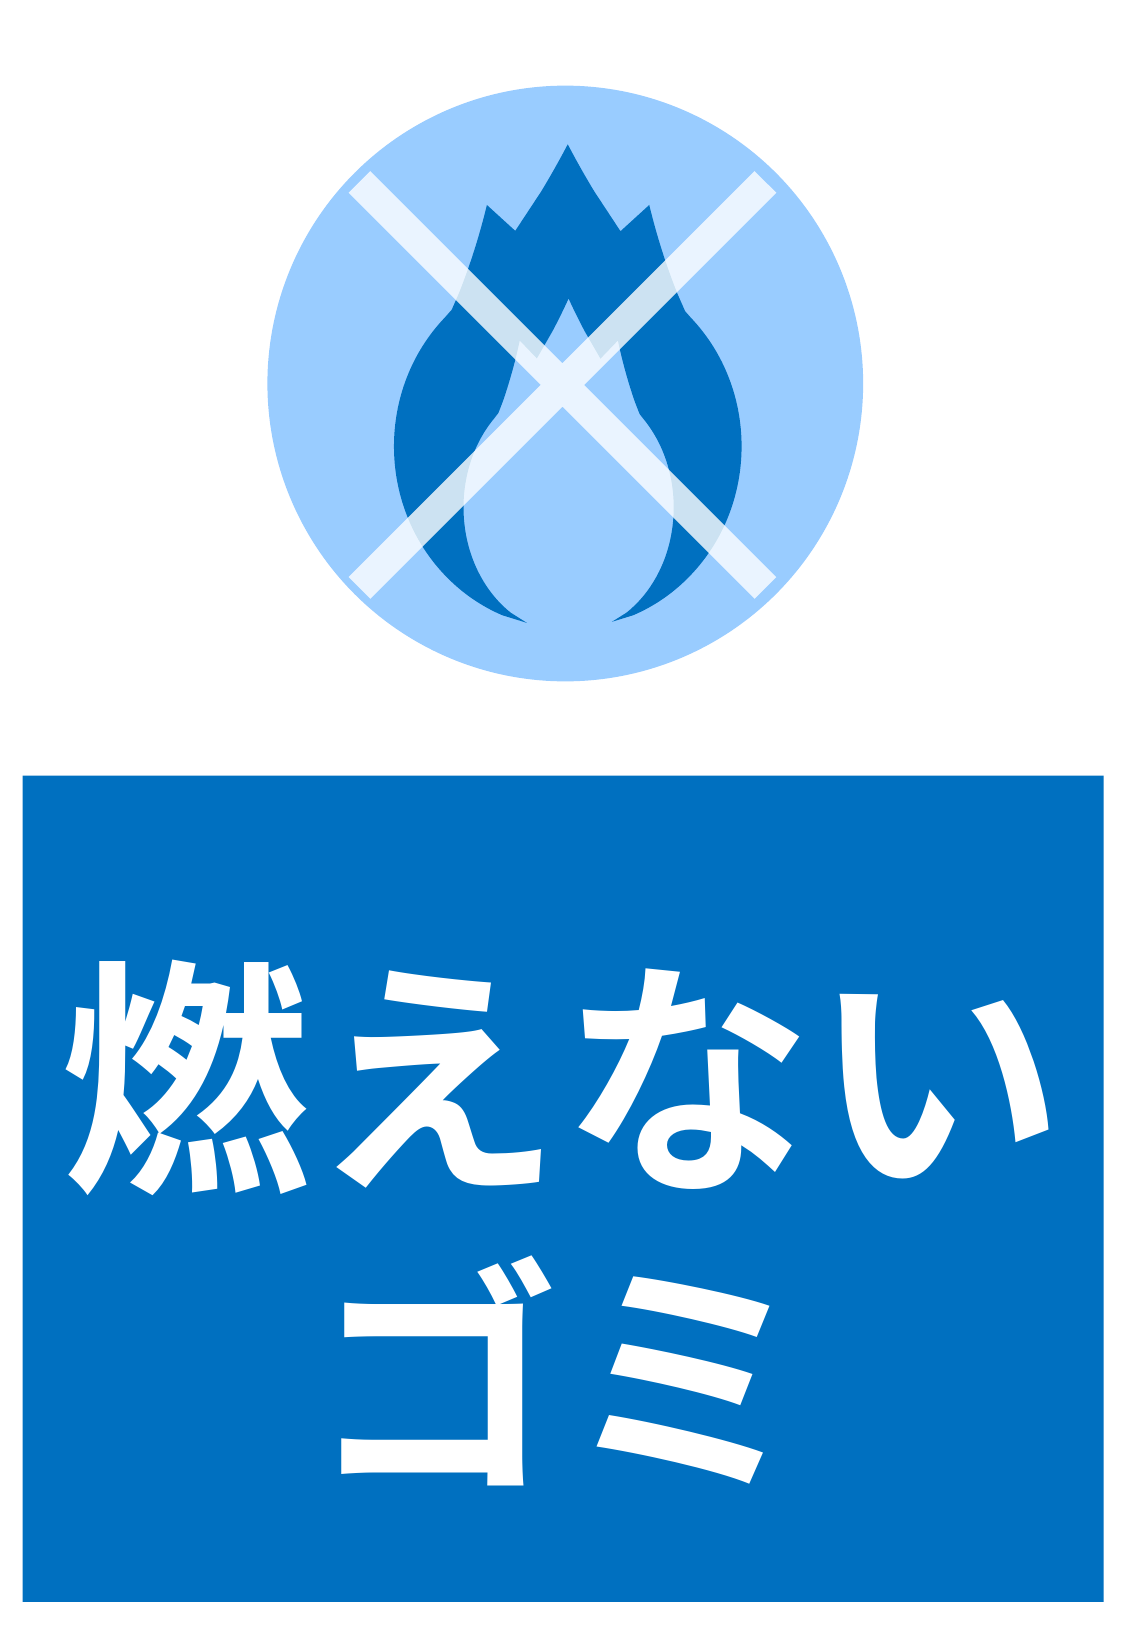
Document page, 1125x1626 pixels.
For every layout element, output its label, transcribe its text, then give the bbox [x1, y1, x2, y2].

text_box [267, 85, 864, 682]
text_box 燃えない ゴミ [0, 915, 1125, 1531]
text_box [20, 773, 1106, 915]
text_box [20, 1531, 1106, 1604]
